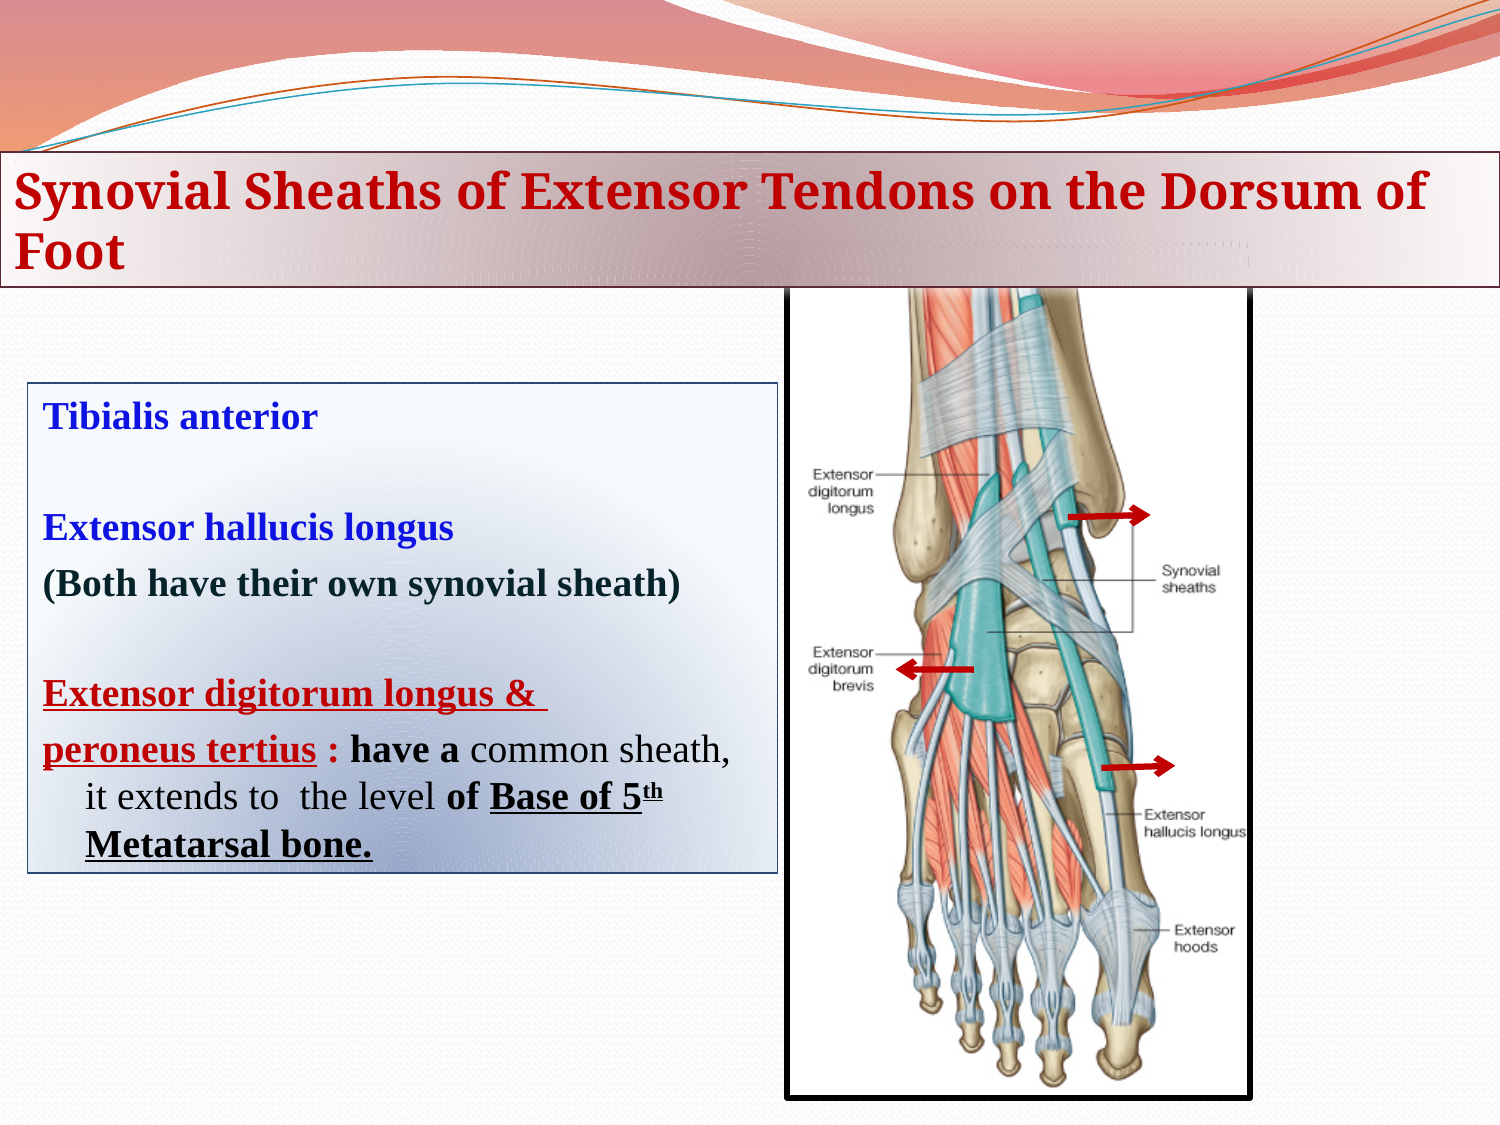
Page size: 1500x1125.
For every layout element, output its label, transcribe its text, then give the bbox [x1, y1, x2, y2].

text_box Synovial Sheaths of Extensor Tendons on the Dorsum of Foot [0, 151, 1500, 288]
text_box [1067, 514, 1151, 518]
table_cell [1074, 520, 1143, 524]
picture [789, 248, 1248, 1095]
list Tibialis anterior Extensor hallucis longus (Both have their own synovial sheath) Extensor digitorum longus & peroneus tertius : have a common sheath, it extends to the level of Base of 5th Metatarsal bone. [27, 382, 778, 874]
text_box [1101, 765, 1176, 769]
table_cell [1108, 770, 1167, 774]
